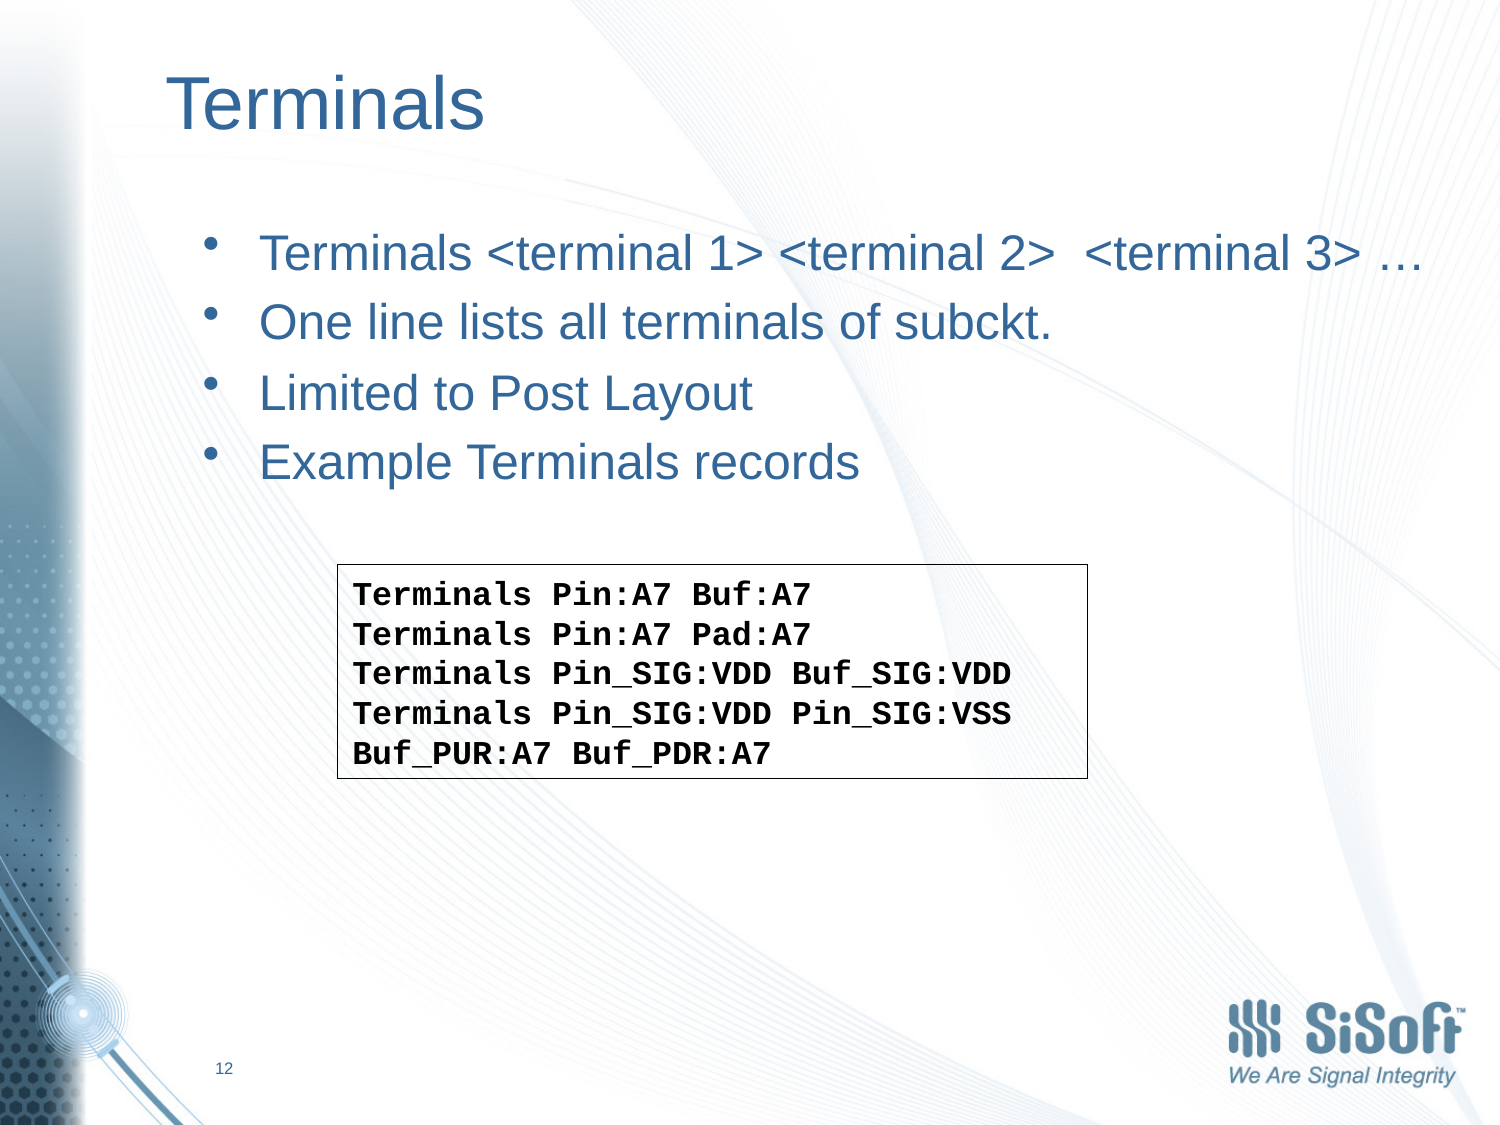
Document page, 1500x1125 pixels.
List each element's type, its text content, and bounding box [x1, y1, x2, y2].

footer 12 [200, 1050, 975, 1104]
list Terminals <terminal 1> <terminal 2> <terminal 3> … One line lists all terminals of subckt. Limited to Post Layout Example Terminals records [187, 212, 1463, 588]
title Terminals [150, 24, 1300, 175]
text_box Terminals Pin:A7 Buf:A7 Terminals Pin:A7 Pad:A7 Terminals Pin_SIG:VDD Buf_SIG:VDD Terminals Pin_SIG:VDD Pin_SIG:VSS Buf_PUR:A7 Buf_PDR:A7 [337, 564, 1088, 779]
picture [0, 0, 1500, 1125]
